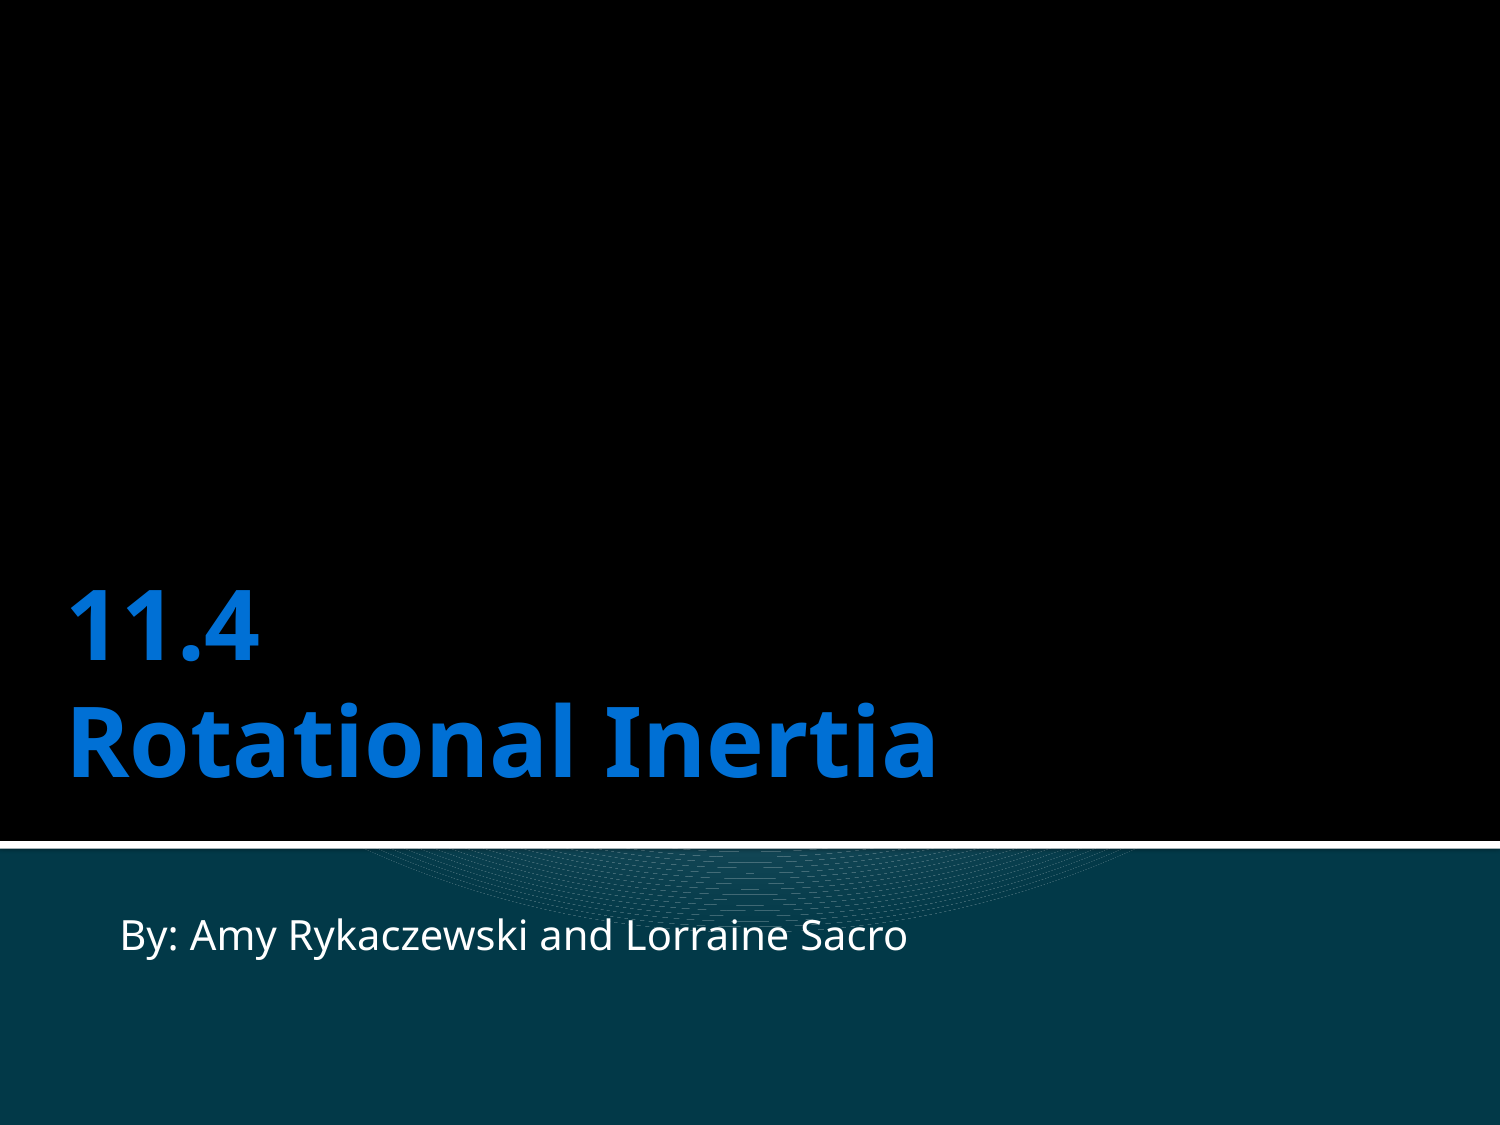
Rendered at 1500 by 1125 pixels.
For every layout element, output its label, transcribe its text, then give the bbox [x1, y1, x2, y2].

title 11.4 Rotational Inertia [50, 562, 1375, 837]
subtitle By: Amy Rykaczewski and Lorraine Sacro [99, 712, 1425, 959]
